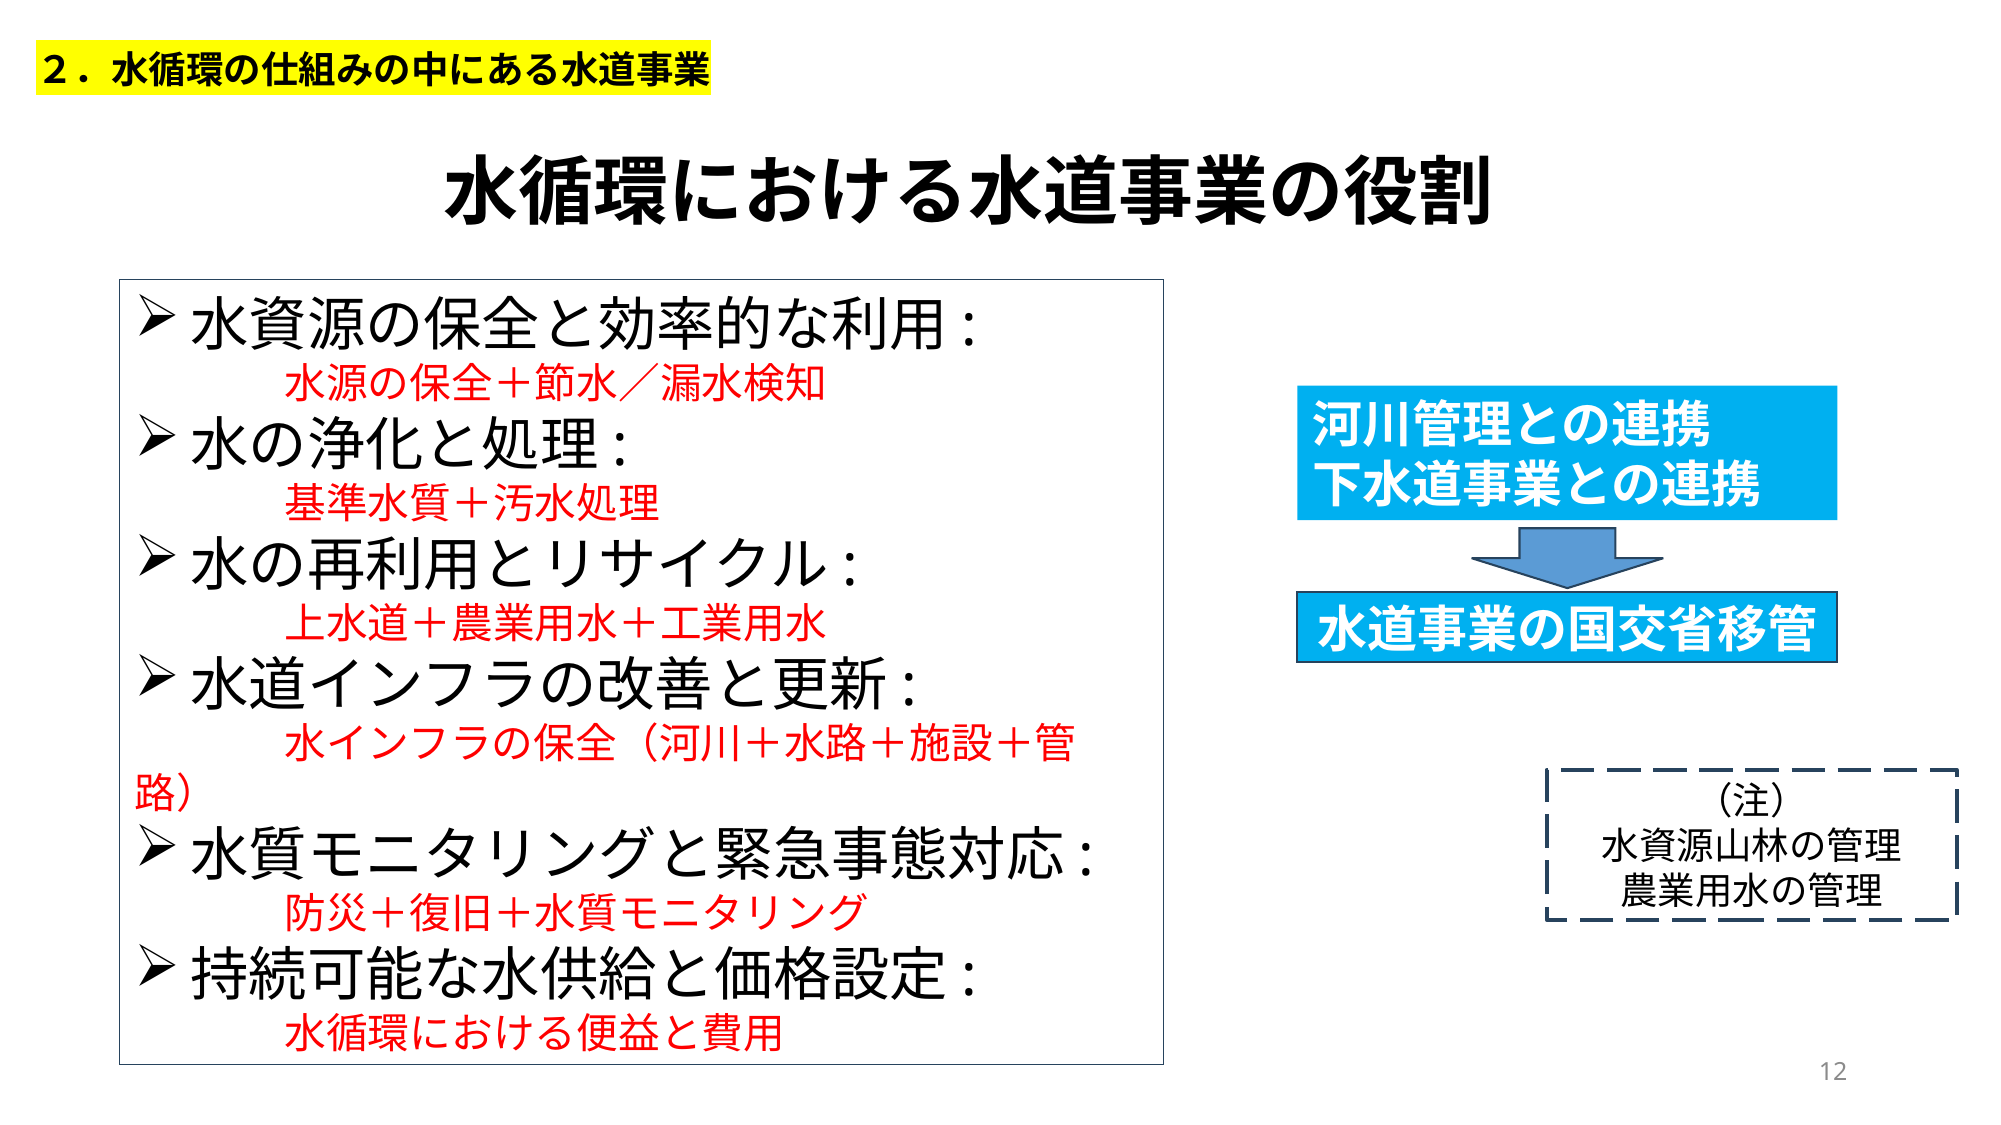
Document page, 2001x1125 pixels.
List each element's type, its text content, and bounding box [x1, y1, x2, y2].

slide_number 12 [1412, 1042, 1863, 1103]
text_box 河川管理との連携 下水道事業との連携 [1297, 385, 1838, 521]
text_box 水循環における水道事業の役割 [389, 136, 1547, 242]
text_box 水資源の保全と効率的な利用: 水源の保全＋節水／漏水検知 水の浄化と処理: 基準水質＋汚水処理 水の再利用とリサイクル: 上水道＋農業用水＋工業用水 水道インフラの改善と更新: 水インフラの保全（河川＋水路＋施設＋管路） 水質モニタリングと緊急事態対応: 防災＋復旧＋水質モニタリング 持続可能な水供給と価格設定: 水循環における便益と費用 [119, 279, 1164, 1065]
text_box [1471, 527, 1664, 590]
text_box （注） 水資源山林の管理 農業用水の管理 [1546, 769, 1957, 920]
text_box ２．水循環の仕組みの中にある水道事業 [21, 38, 1022, 99]
text_box 水道事業の国交省移管 [1296, 591, 1838, 663]
